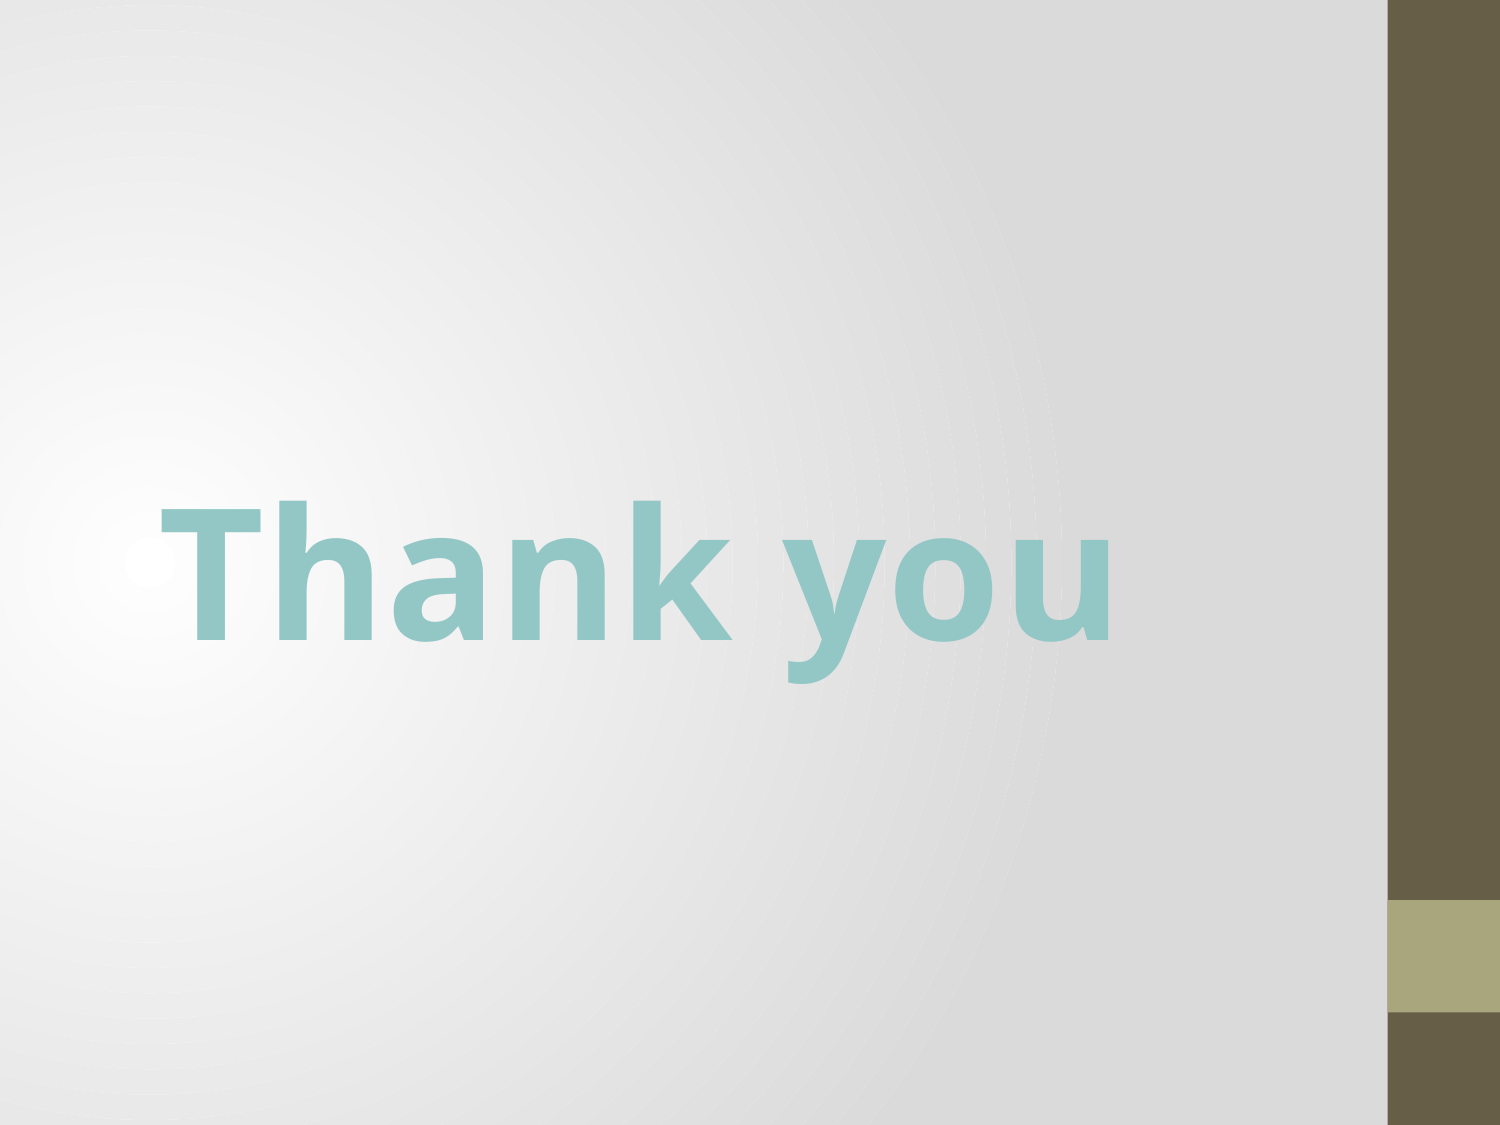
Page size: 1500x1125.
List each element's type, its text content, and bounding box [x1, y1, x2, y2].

text_box Thank you [143, 449, 1140, 685]
